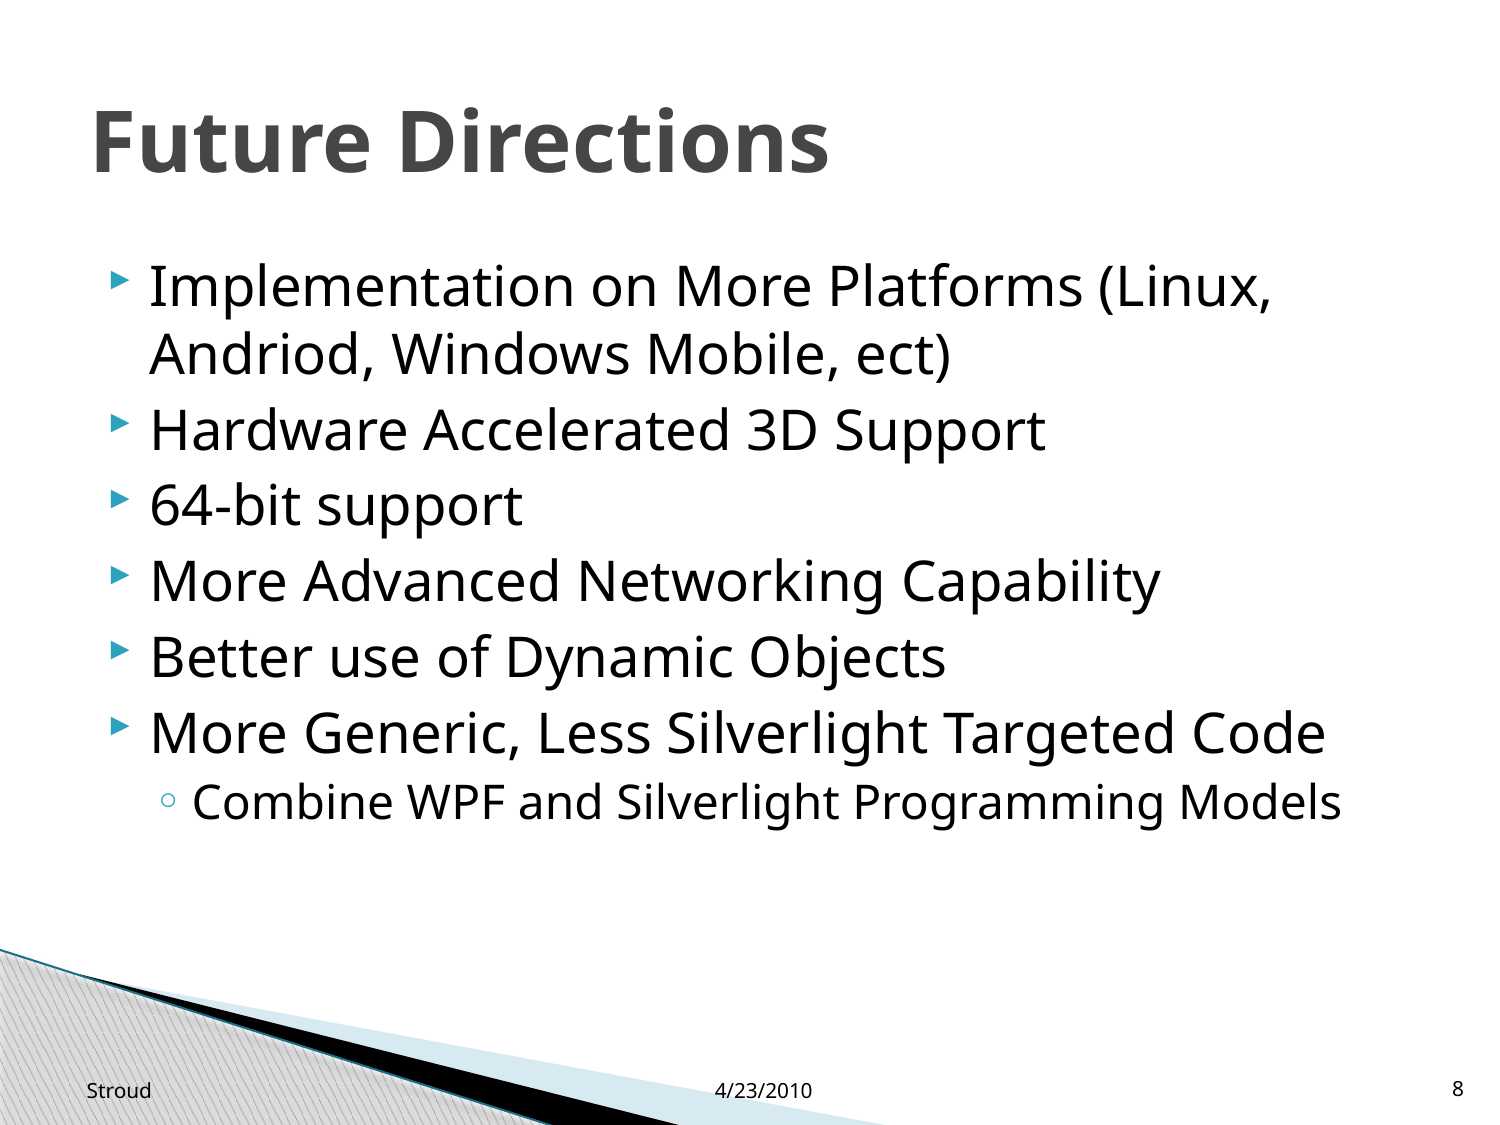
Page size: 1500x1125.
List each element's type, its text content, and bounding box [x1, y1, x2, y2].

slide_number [699, 1050, 847, 1110]
title Future Directions [75, 45, 1425, 233]
list Implementation on More Platforms (Linux, Andriod, Windows Mobile, ect) Hardware Accelerated 3D Support 64-bit support More Advanced Networking Capability Better use of Dynamic Objects More Generic, Less Silverlight Targeted Code Combine WPF and Silverlight Programming Models [75, 243, 1425, 986]
slide_number 8 [1418, 1051, 1479, 1112]
footer Stroud [62, 1050, 167, 1110]
